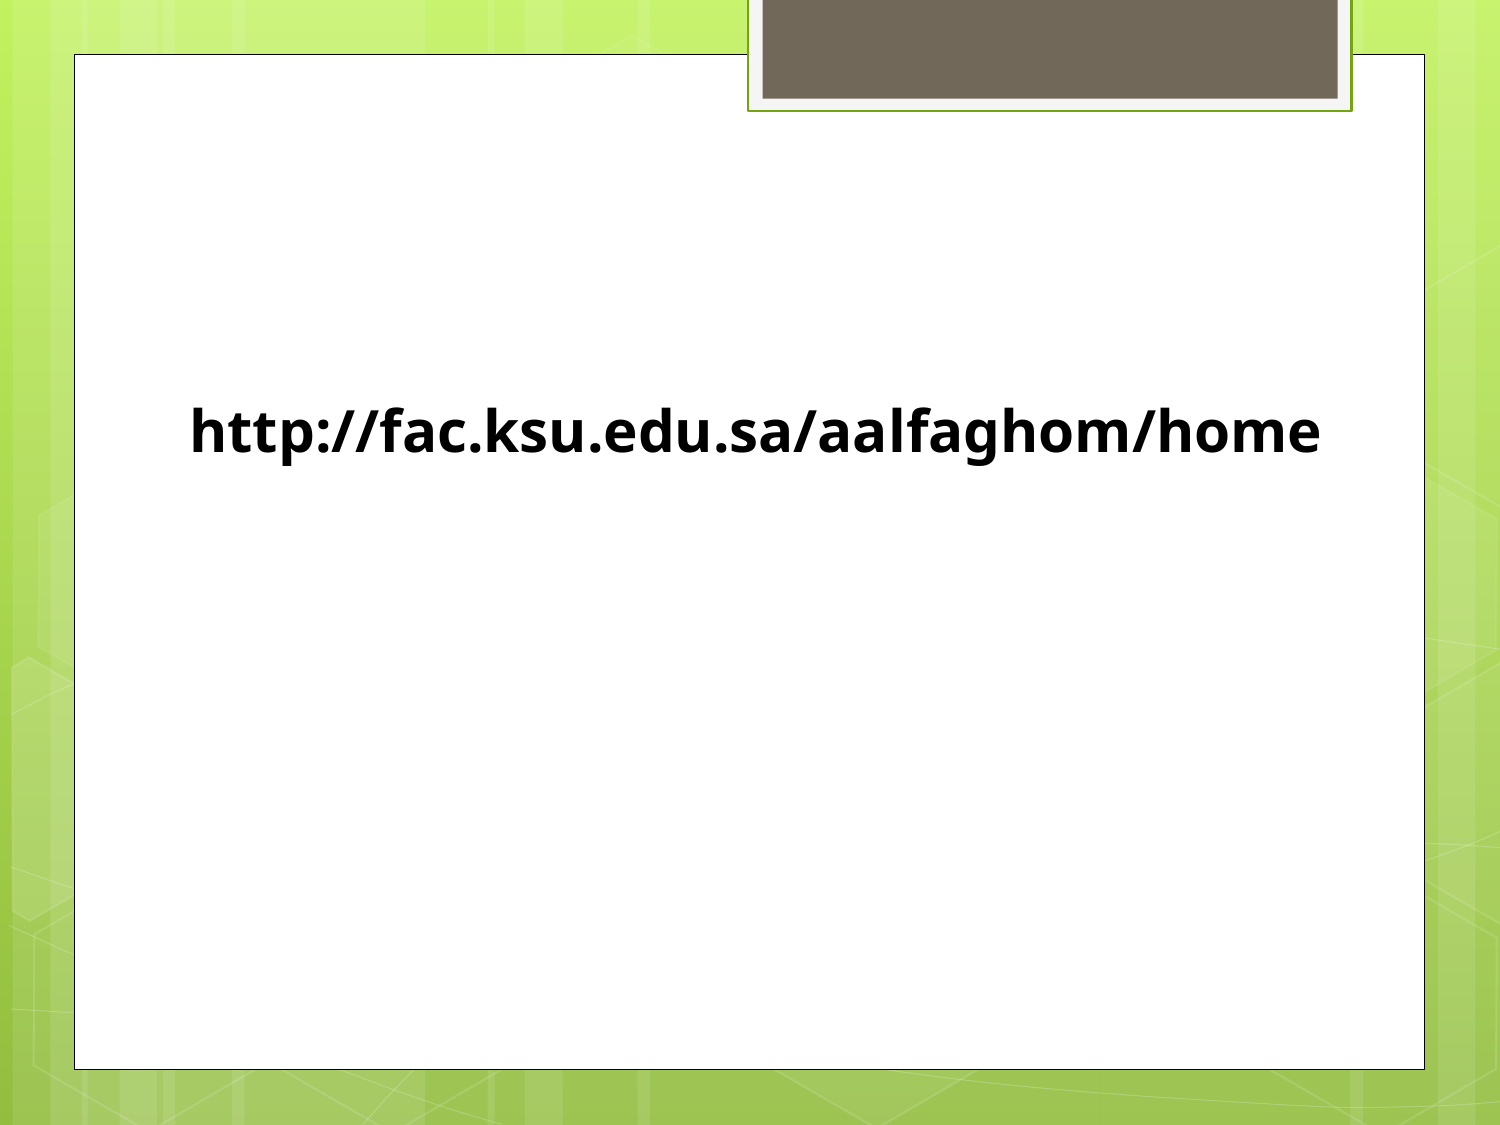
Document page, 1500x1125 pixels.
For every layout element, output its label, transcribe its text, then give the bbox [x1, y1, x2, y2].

text_box http://fac.ksu.edu.sa/aalfaghom/home [174, 386, 1338, 472]
